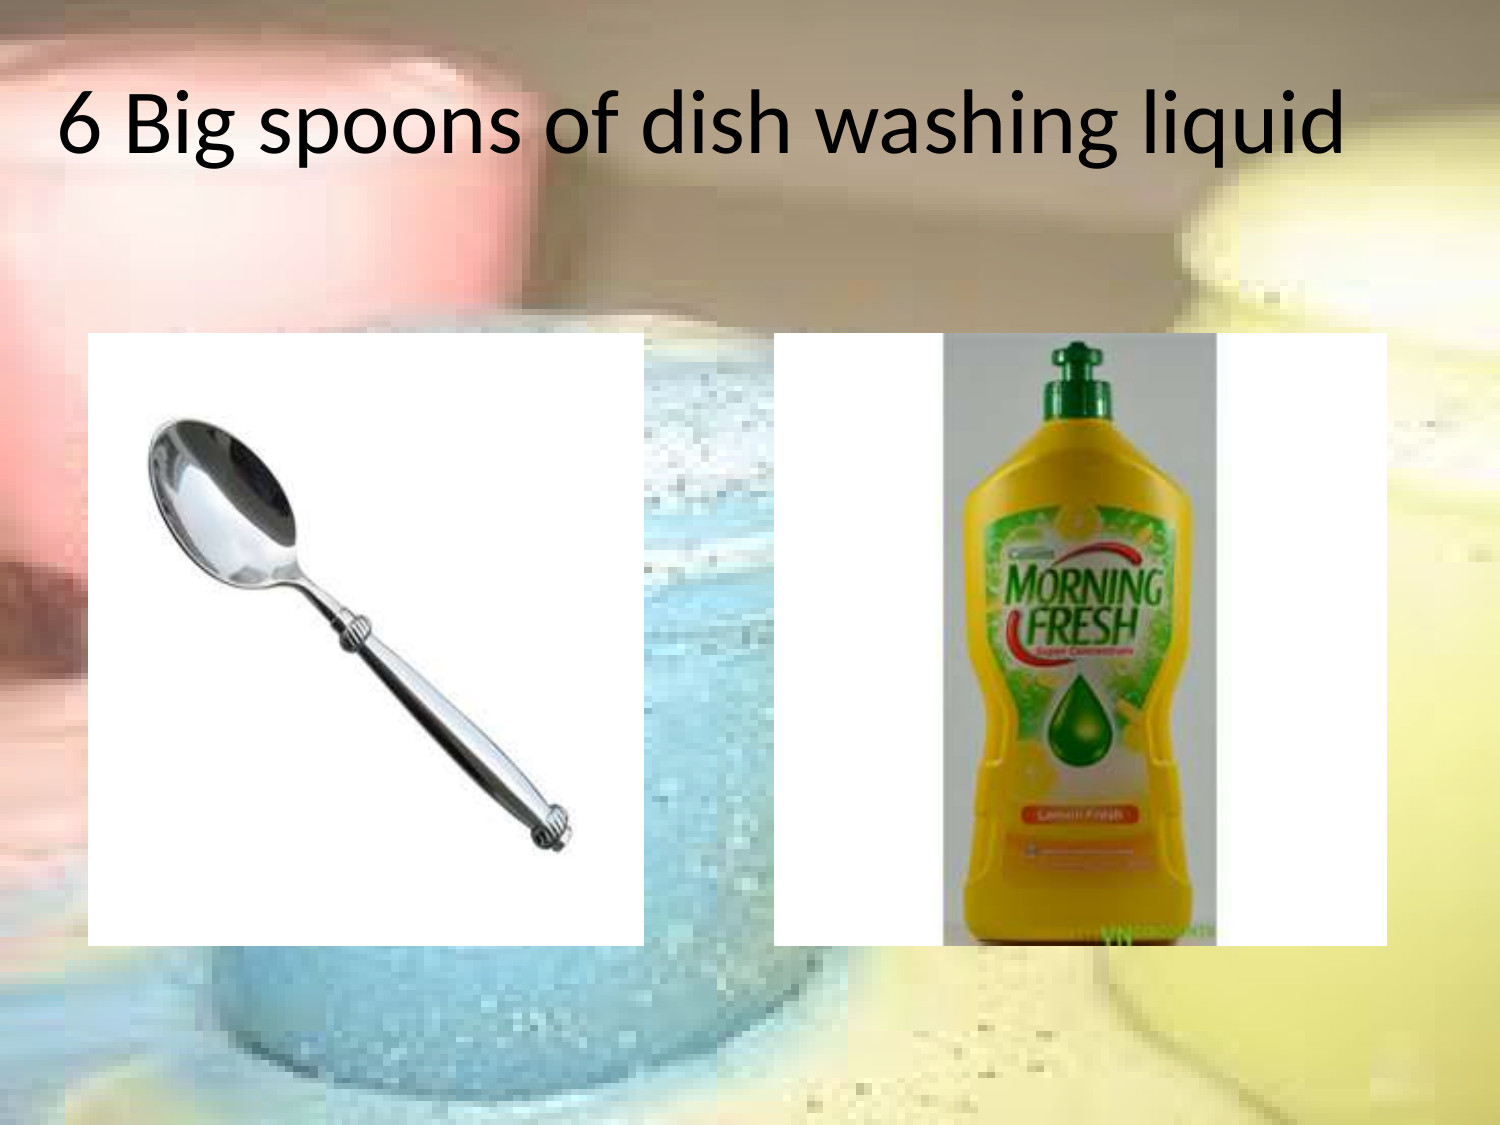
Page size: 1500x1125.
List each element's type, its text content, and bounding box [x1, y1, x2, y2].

picture [774, 333, 1388, 947]
picture [88, 333, 644, 947]
text_box 6 Big spoons of dish washing liquid [41, 54, 1381, 180]
